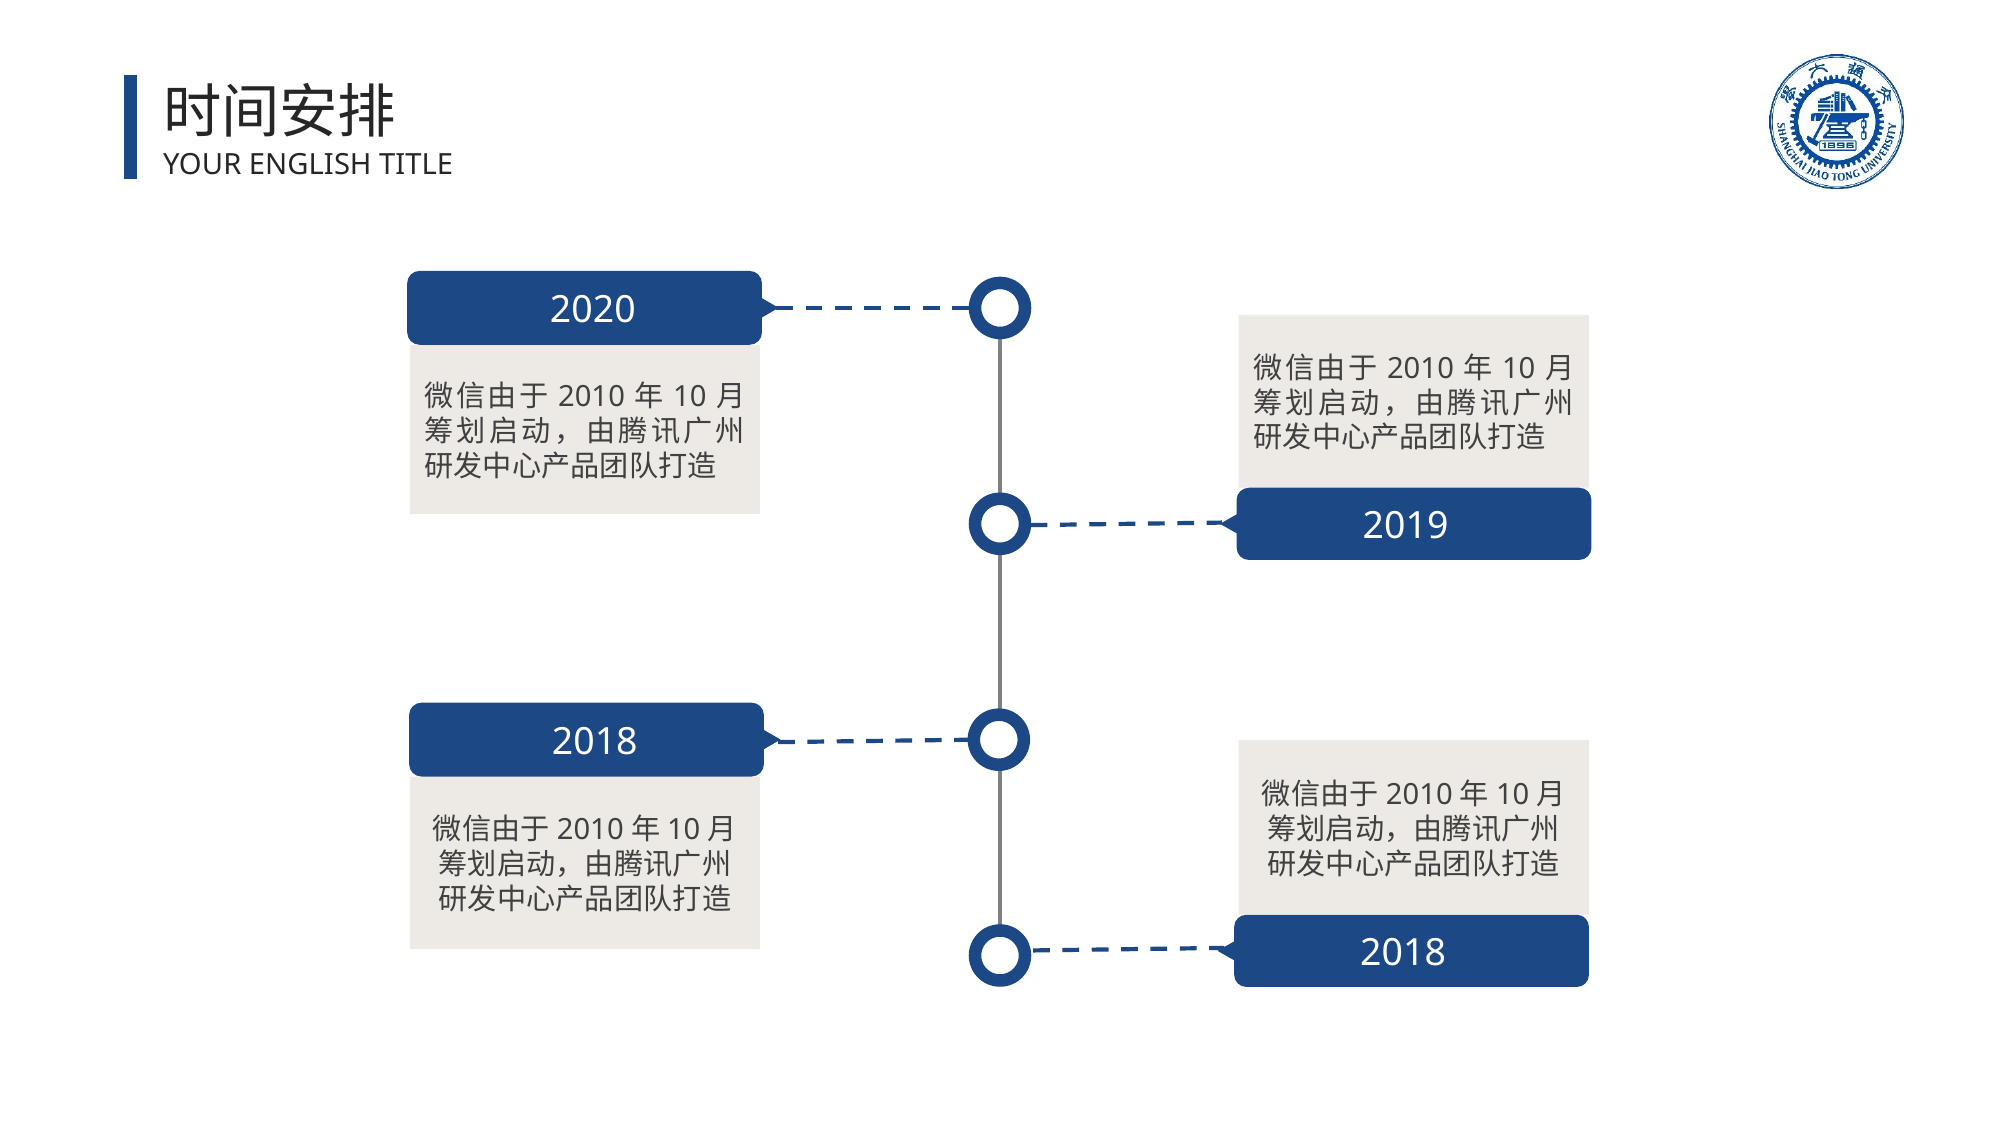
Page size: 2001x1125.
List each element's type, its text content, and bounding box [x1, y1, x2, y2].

text_box 2020 [406, 269, 778, 346]
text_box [778, 739, 974, 743]
text_box [972, 713, 999, 766]
text_box [973, 497, 999, 550]
text_box 微信由于2010年10月筹划启动，由腾讯广州研发中心产品团队打造 [409, 776, 761, 950]
text_box [1001, 713, 1025, 766]
text_box [973, 281, 1027, 334]
text_box 2019 [1221, 486, 1593, 561]
text_box YOUR ENGLISH TITLE [148, 137, 518, 188]
text_box [1001, 497, 1027, 550]
text_box 微信由于2010年10月筹划启动，由腾讯广州研发中心产品团队打造 [409, 344, 761, 515]
text_box 2018 [408, 701, 782, 778]
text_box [1033, 947, 1225, 951]
text_box [973, 929, 1027, 982]
text_box 时间安排 [148, 67, 565, 152]
text_box 微信由于2010年10月筹划启动，由腾讯广州研发中心产品团队打造 [1238, 314, 1590, 489]
text_box 2018 [1215, 913, 1590, 989]
text_box 微信由于2010年10月筹划启动，由腾讯广州研发中心产品团队打造 [1238, 739, 1590, 916]
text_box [1030, 522, 1222, 526]
picture [1769, 54, 1904, 189]
